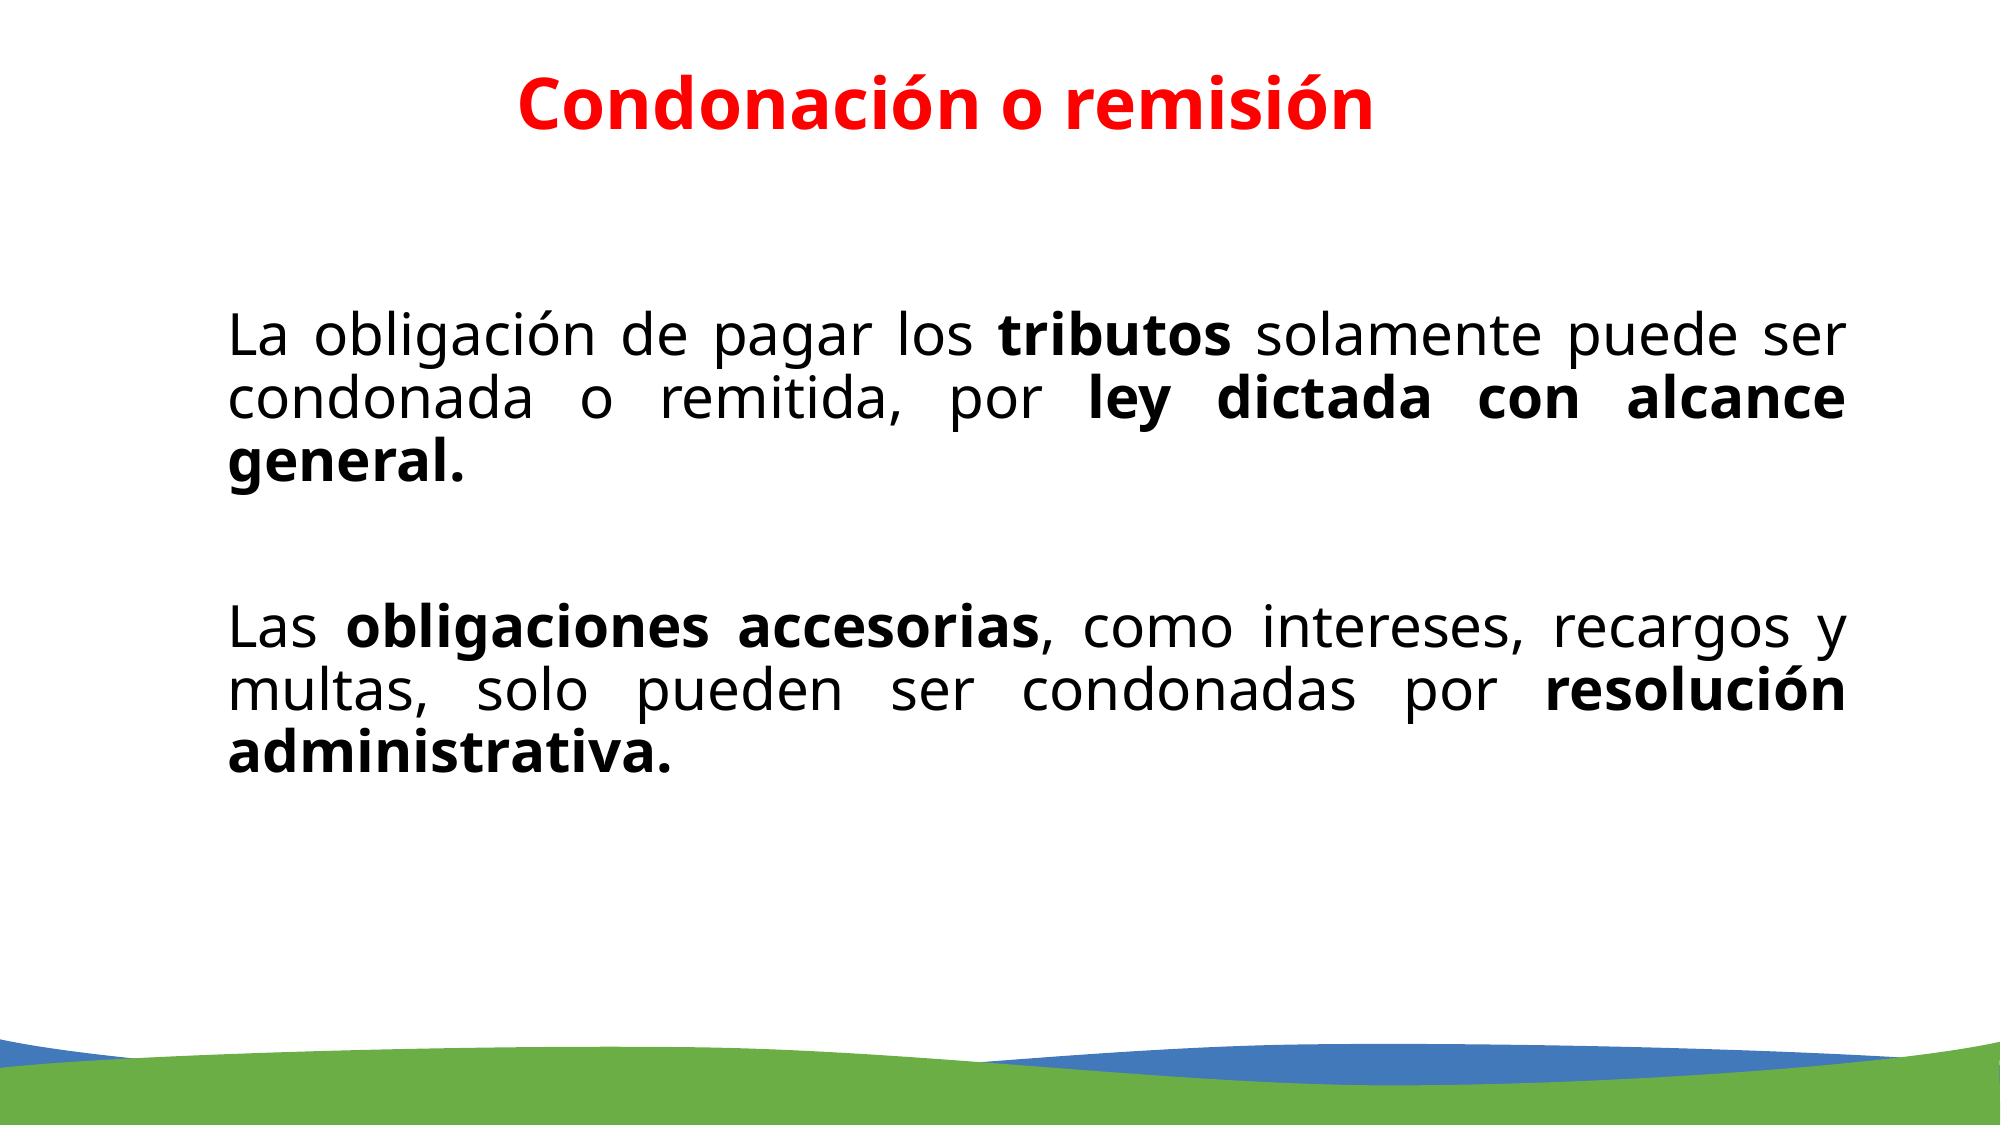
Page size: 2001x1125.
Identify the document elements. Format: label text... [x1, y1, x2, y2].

list La obligación de pagar los tributos solamente puede ser condonada o remitida, por ley dictada con alcance general. Las obligaciones accesorias, como intereses, recargos y multas, solo pueden ser condonadas por resolución administrativa. [137, 297, 1863, 1012]
title Condonación o remisión [501, 59, 1534, 154]
